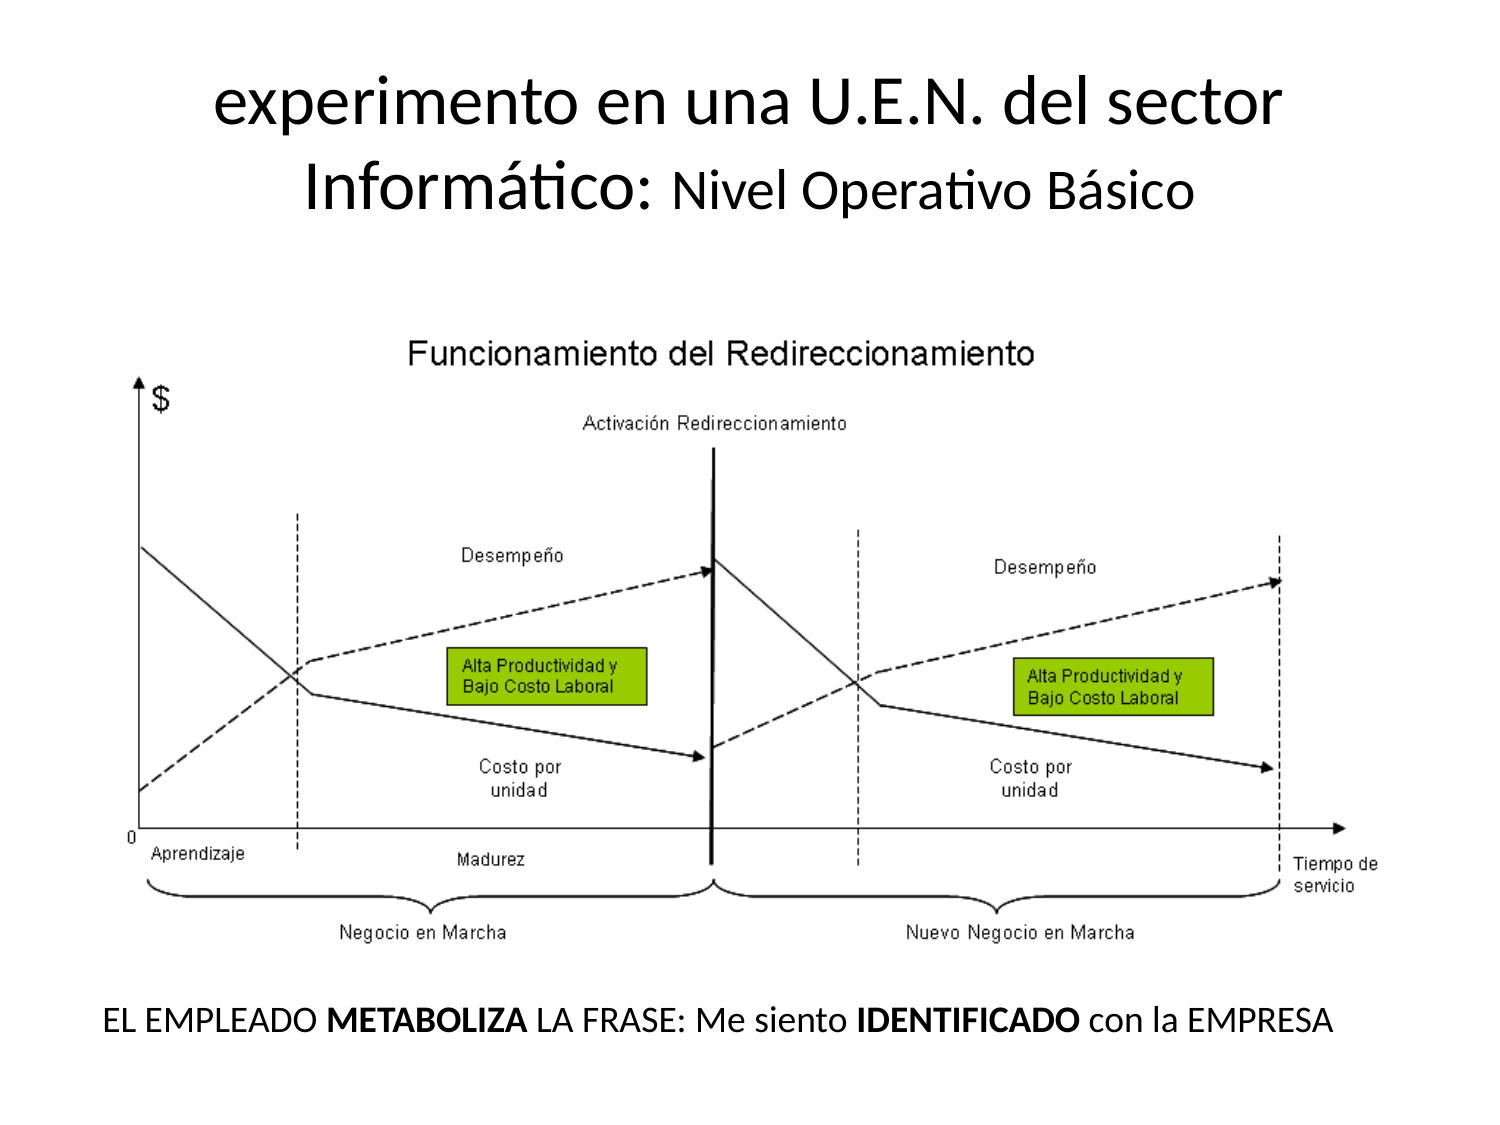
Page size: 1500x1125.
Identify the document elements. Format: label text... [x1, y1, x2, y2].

text_box EL EMPLEADO METABOLIZA LA FRASE: Me siento IDENTIFICADO con la EMPRESA [87, 987, 1438, 1048]
picture [111, 326, 1436, 951]
title experimento en una U.E.N. del sector Informático: Nivel Operativo Básico [74, 44, 1426, 233]
